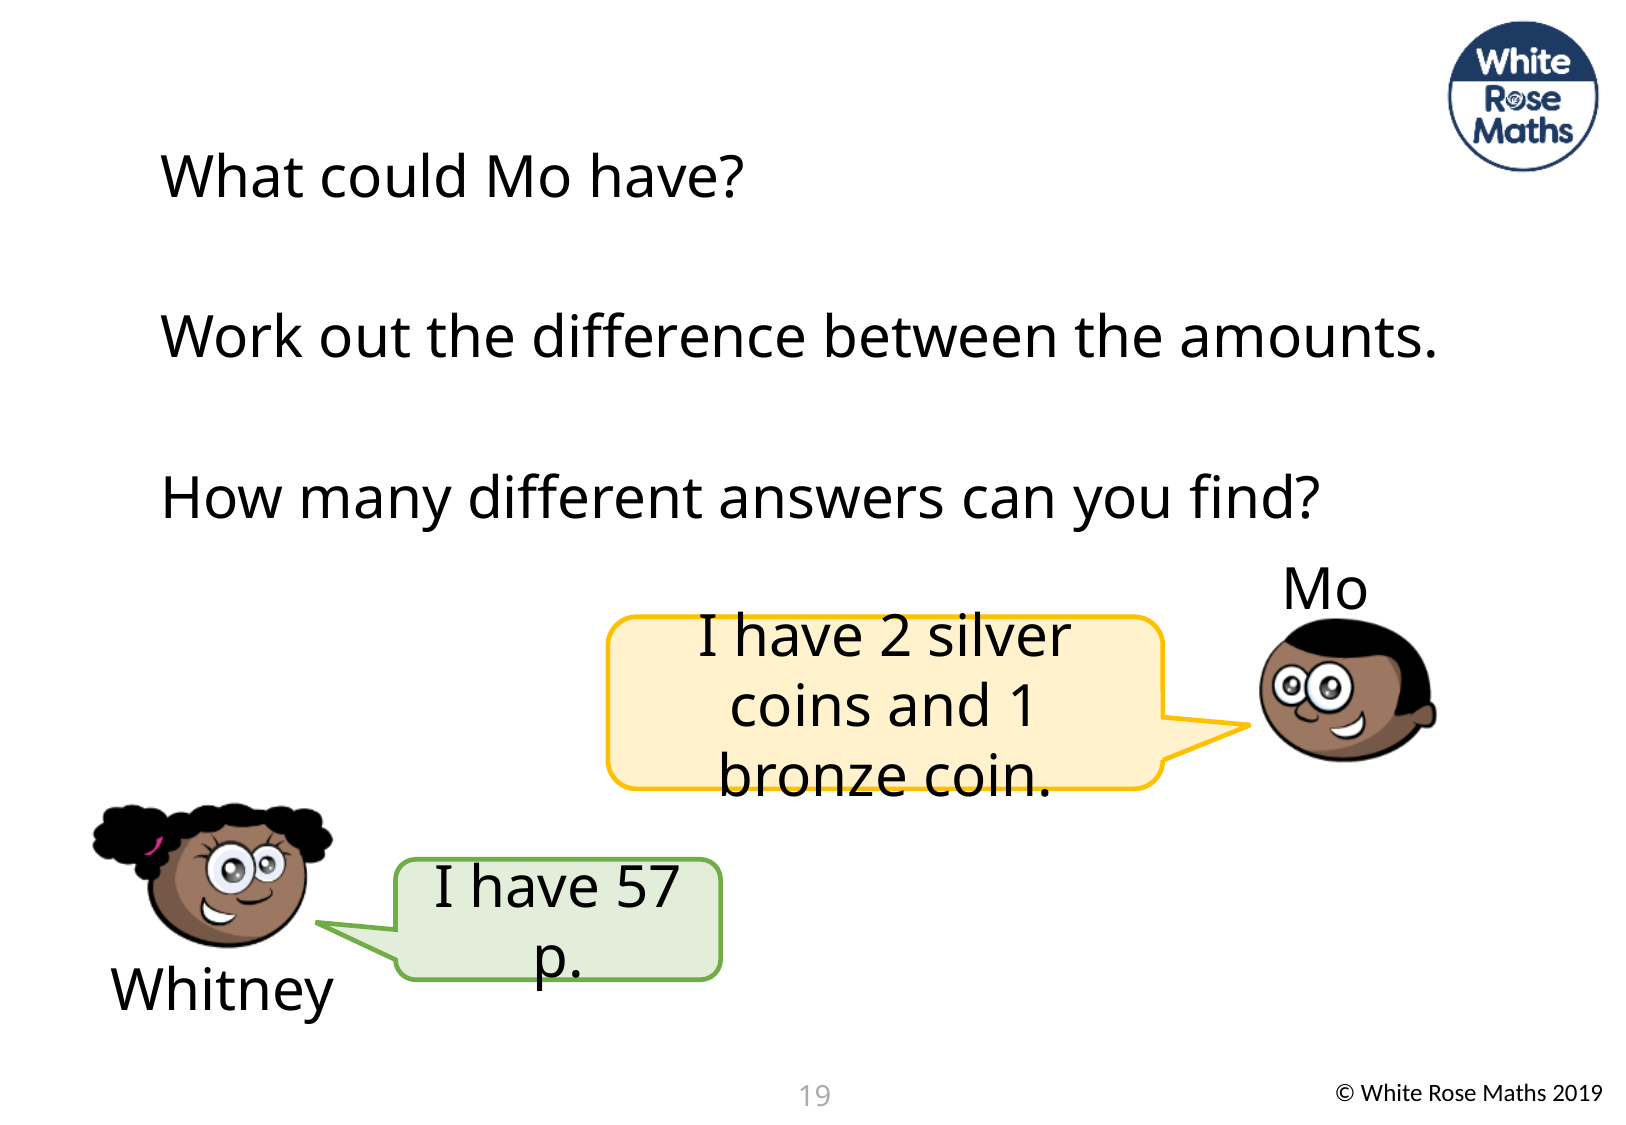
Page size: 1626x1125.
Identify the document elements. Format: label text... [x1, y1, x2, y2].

picture [1214, 591, 1468, 789]
text_box I have 2 silver coins and 1 bronze coin. [606, 615, 1214, 790]
text_box I have 57 p. [340, 858, 722, 981]
text_box What could Mo have? Work out the difference between the amounts. How many different answers can you find? [145, 120, 1468, 709]
text_box Mo [1266, 533, 1385, 591]
picture [1444, 17, 1602, 175]
picture [90, 705, 340, 1080]
slide_number 19 [776, 1069, 854, 1125]
text_box Whitney [340, 936, 349, 1030]
